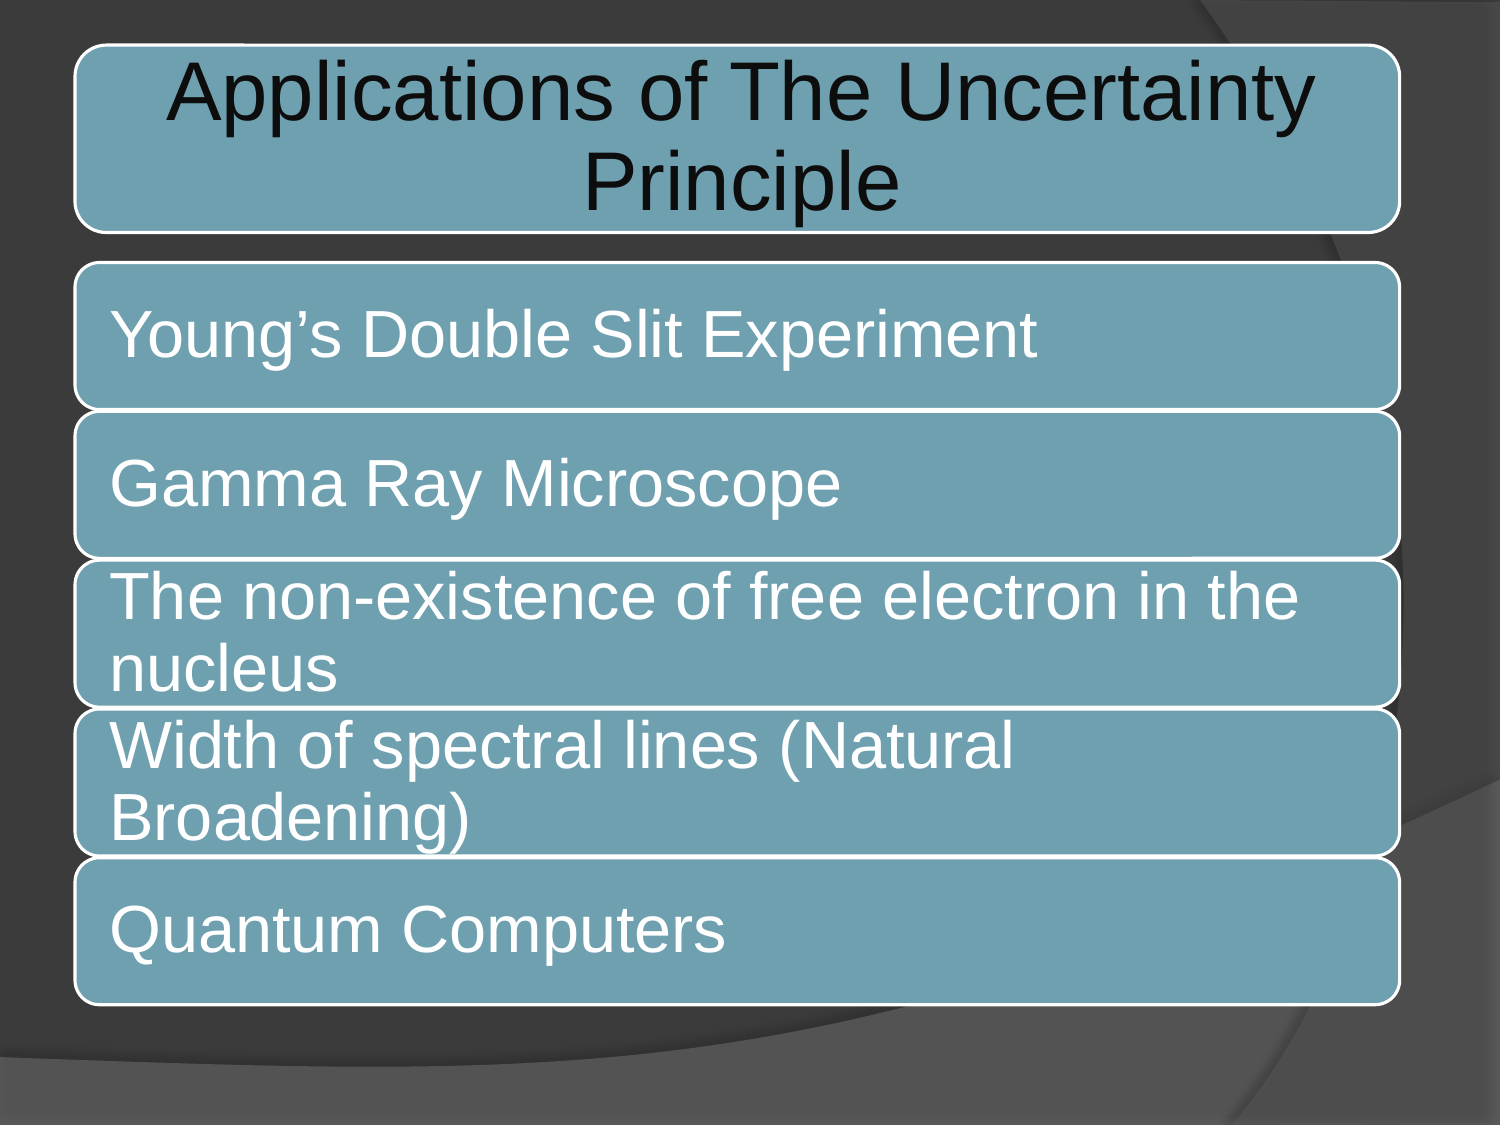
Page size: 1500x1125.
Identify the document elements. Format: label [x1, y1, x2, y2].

list [74, 262, 1400, 1006]
text_box [74, 44, 1400, 233]
